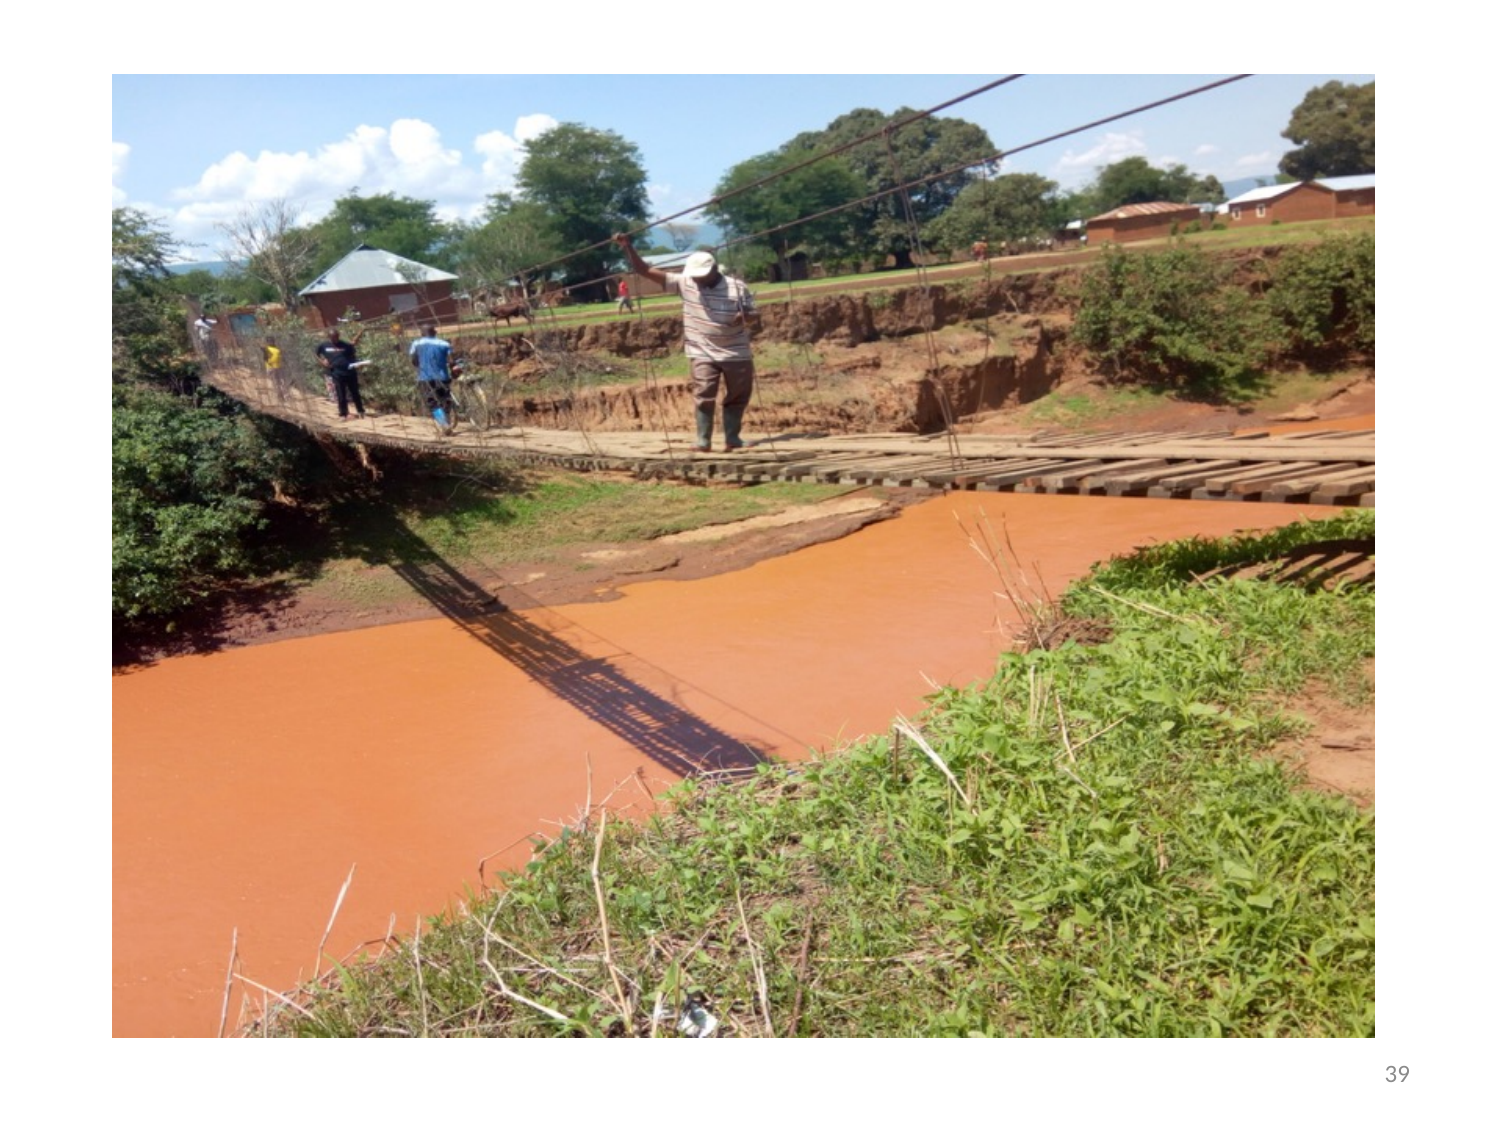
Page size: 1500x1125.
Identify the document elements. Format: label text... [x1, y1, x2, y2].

slide_number 39 [1074, 1042, 1425, 1103]
picture [112, 74, 1376, 1038]
